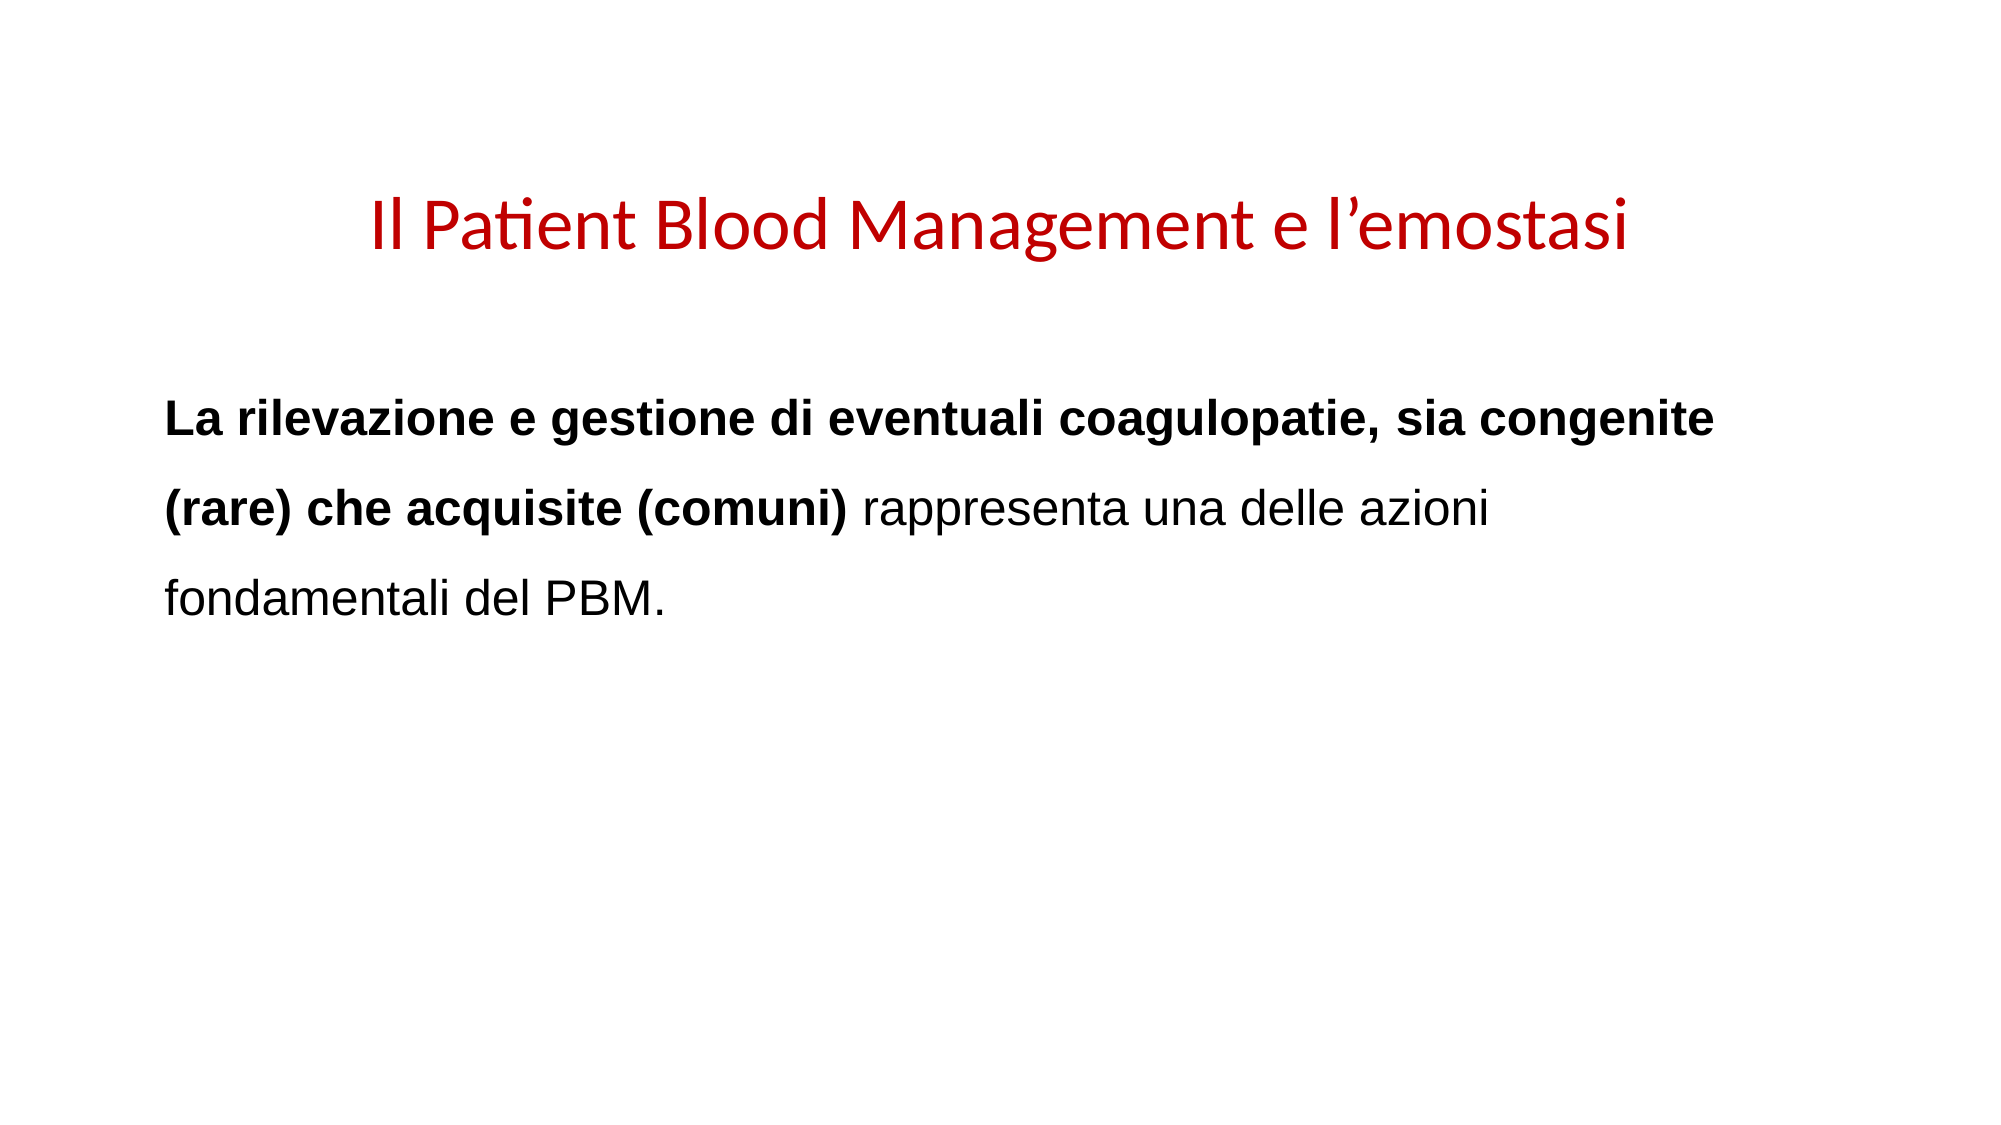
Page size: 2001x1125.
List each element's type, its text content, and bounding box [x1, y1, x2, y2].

text_box La rilevazione e gestione di eventuali coagulopatie, sia congenite (rare) che acquisite (comuni) rappresenta una delle azioni fondamentali del PBM. [149, 347, 1804, 633]
title Il Patient Blood Management e l’emostasi [99, 125, 1900, 313]
